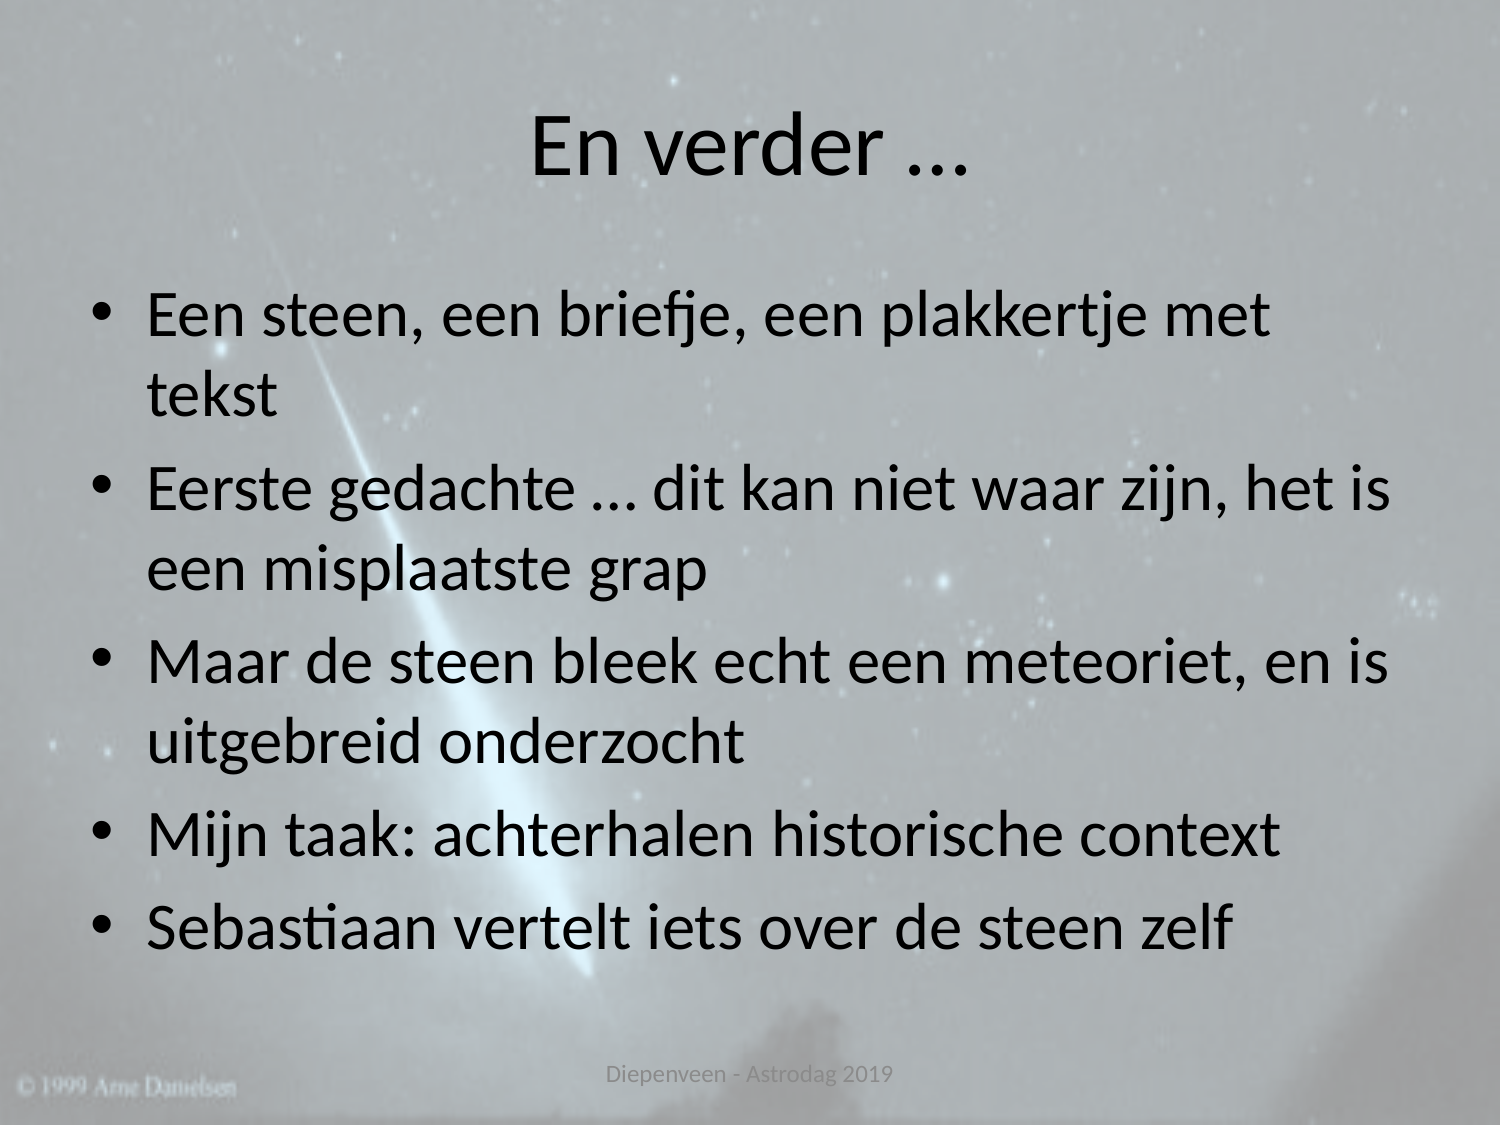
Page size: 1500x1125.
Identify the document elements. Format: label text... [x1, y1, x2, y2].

footer Diepenveen - Astrodag 2019 [512, 1042, 988, 1103]
title En verder … [75, 45, 1425, 233]
list Een steen, een briefje, een plakkertje met tekst Eerste gedachte … dit kan niet waar zijn, het is een misplaatste grap Maar de steen bleek echt een meteoriet, en is uitgebreid onderzocht Mijn taak: achterhalen historische context Sebastiaan vertelt iets over de steen zelf [75, 262, 1425, 1005]
